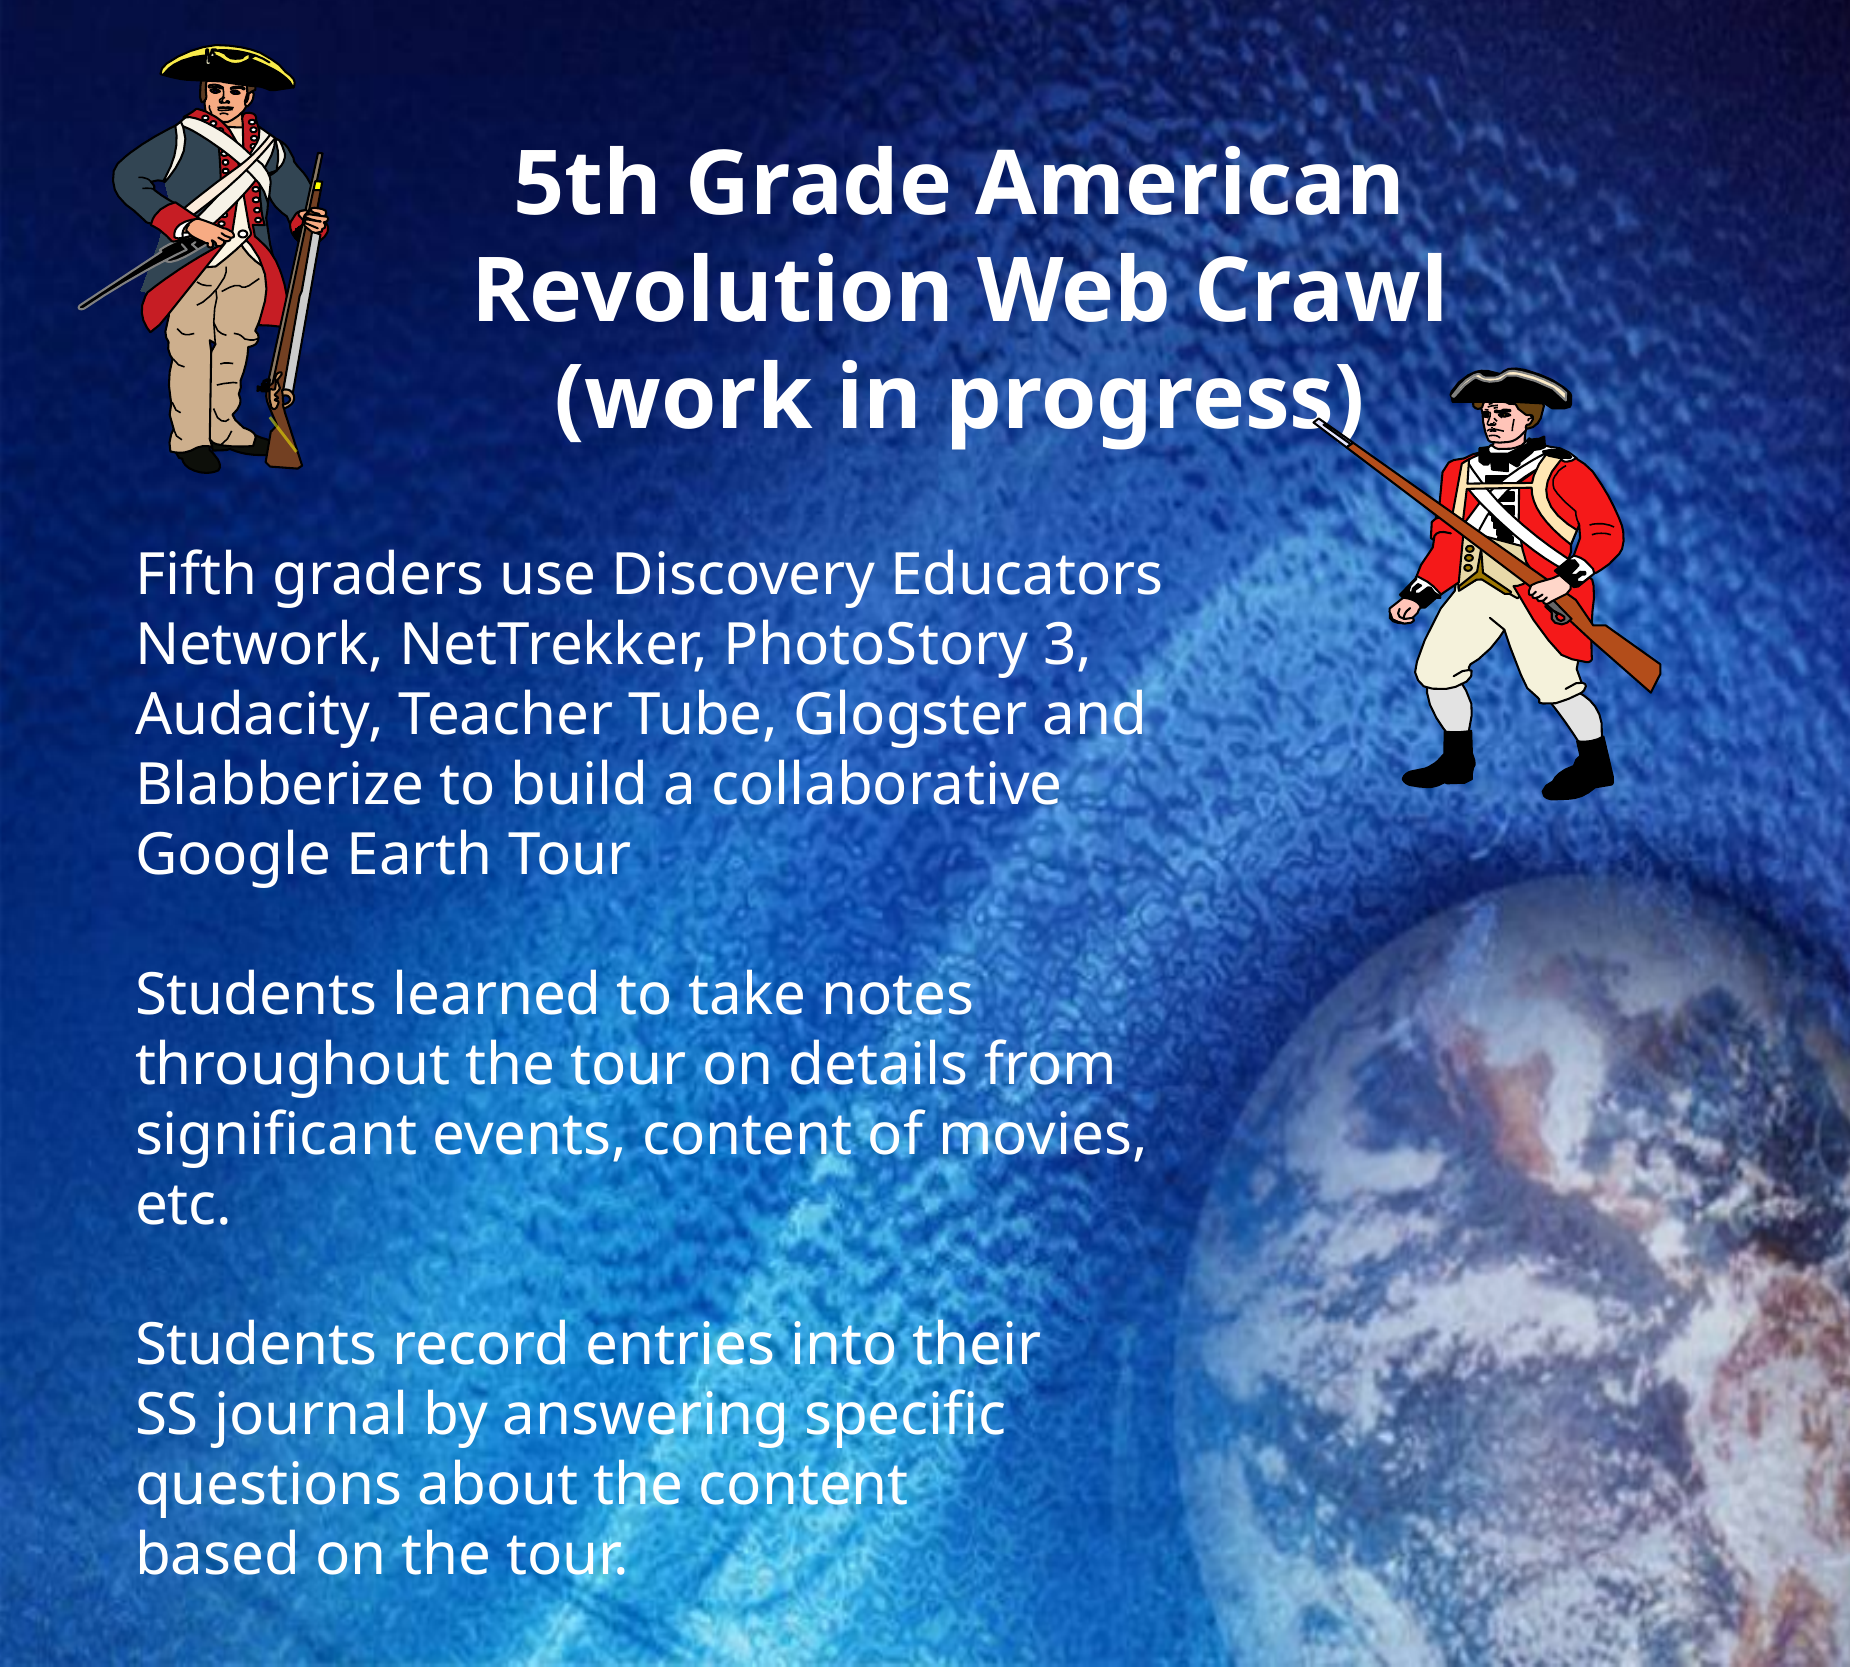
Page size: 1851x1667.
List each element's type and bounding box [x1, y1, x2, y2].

text_box [78, 44, 329, 474]
text_box [1313, 368, 1661, 800]
picture [0, 0, 1850, 1667]
